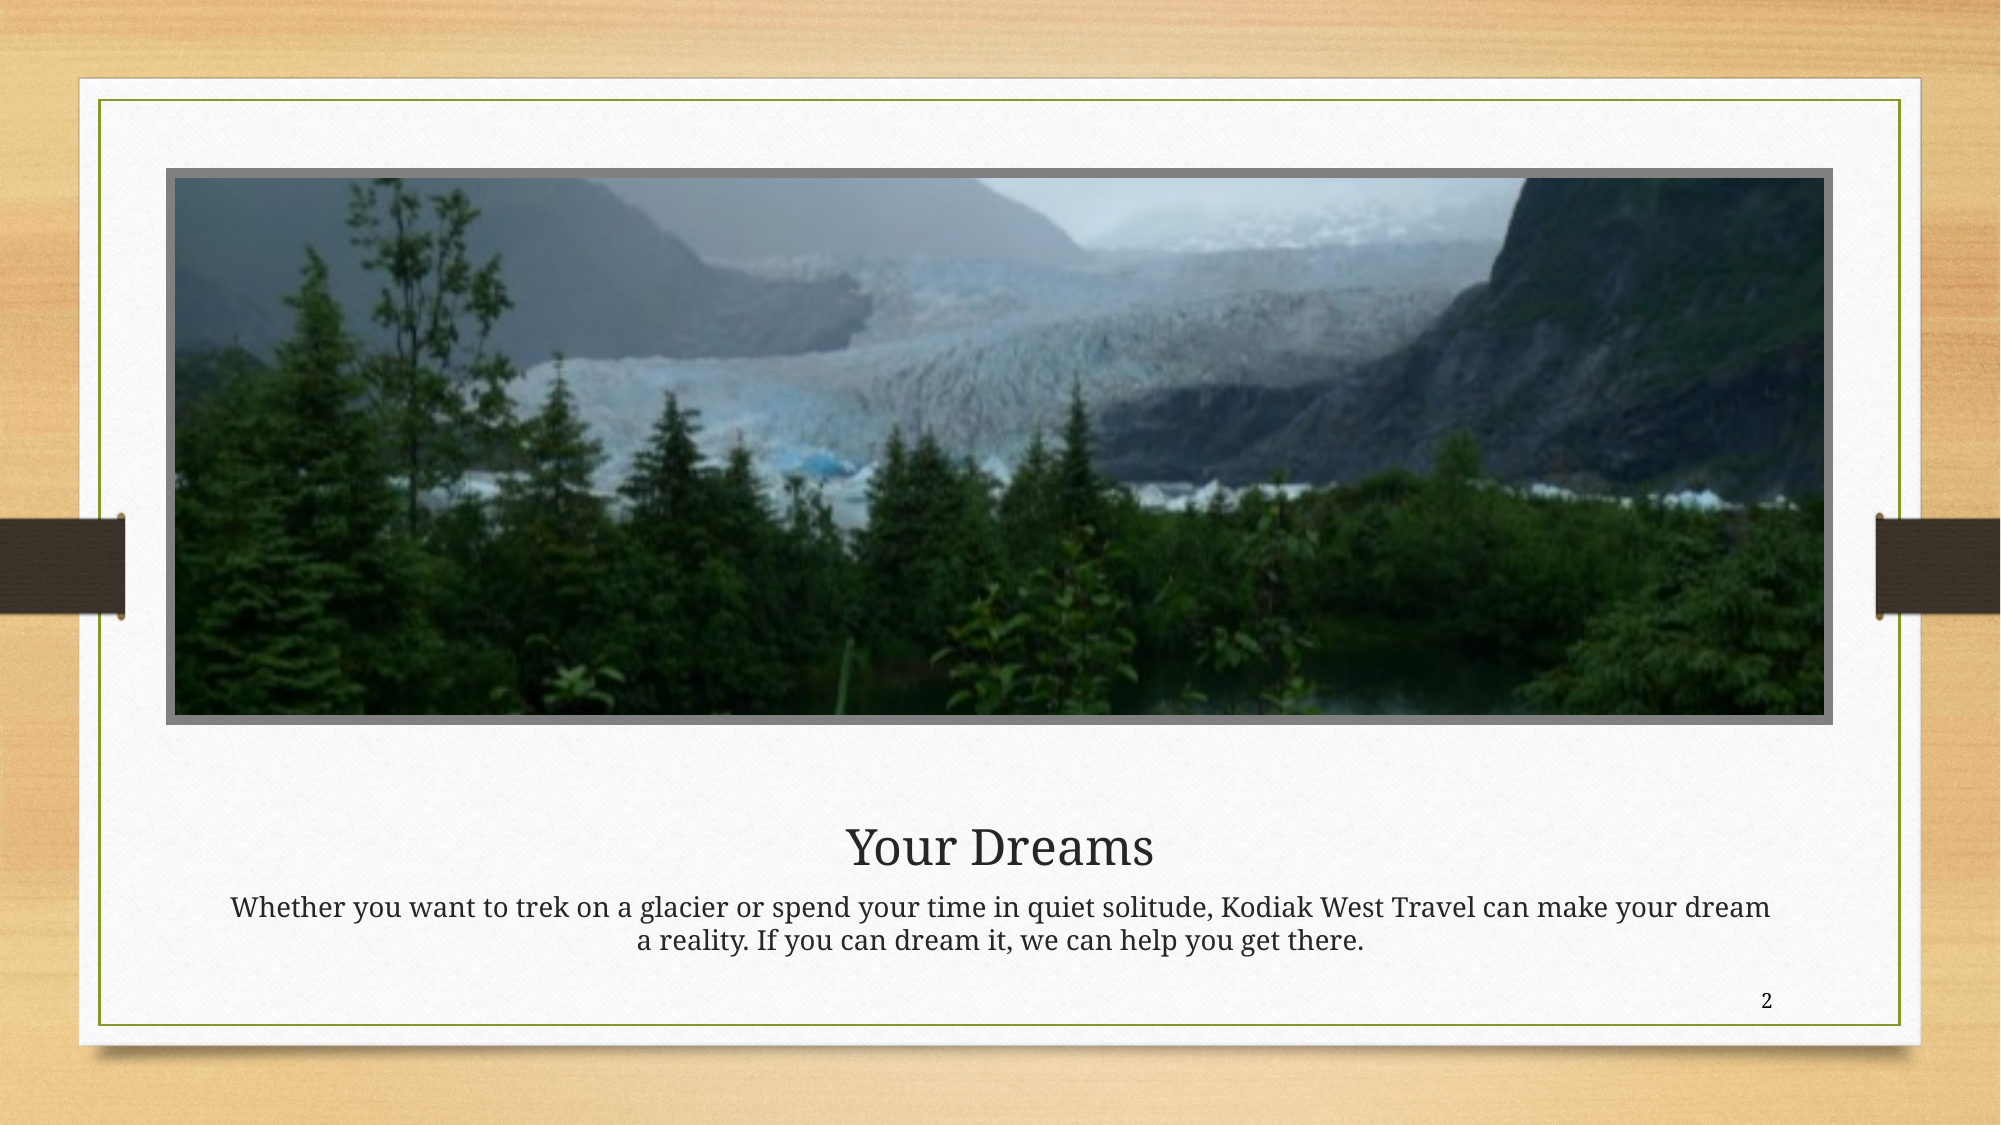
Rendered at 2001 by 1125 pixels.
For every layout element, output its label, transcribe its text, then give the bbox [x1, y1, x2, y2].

list Whether you want to trek on a glacier or spend your time in quiet solitude, Kodiak West Travel can make your dream a reality. If you can dream it, we can help you get there. [212, 882, 1789, 964]
title Your Dreams [212, 789, 1789, 882]
slide_number 2 [1698, 979, 1788, 1025]
picture [0, 0, 2001, 1125]
